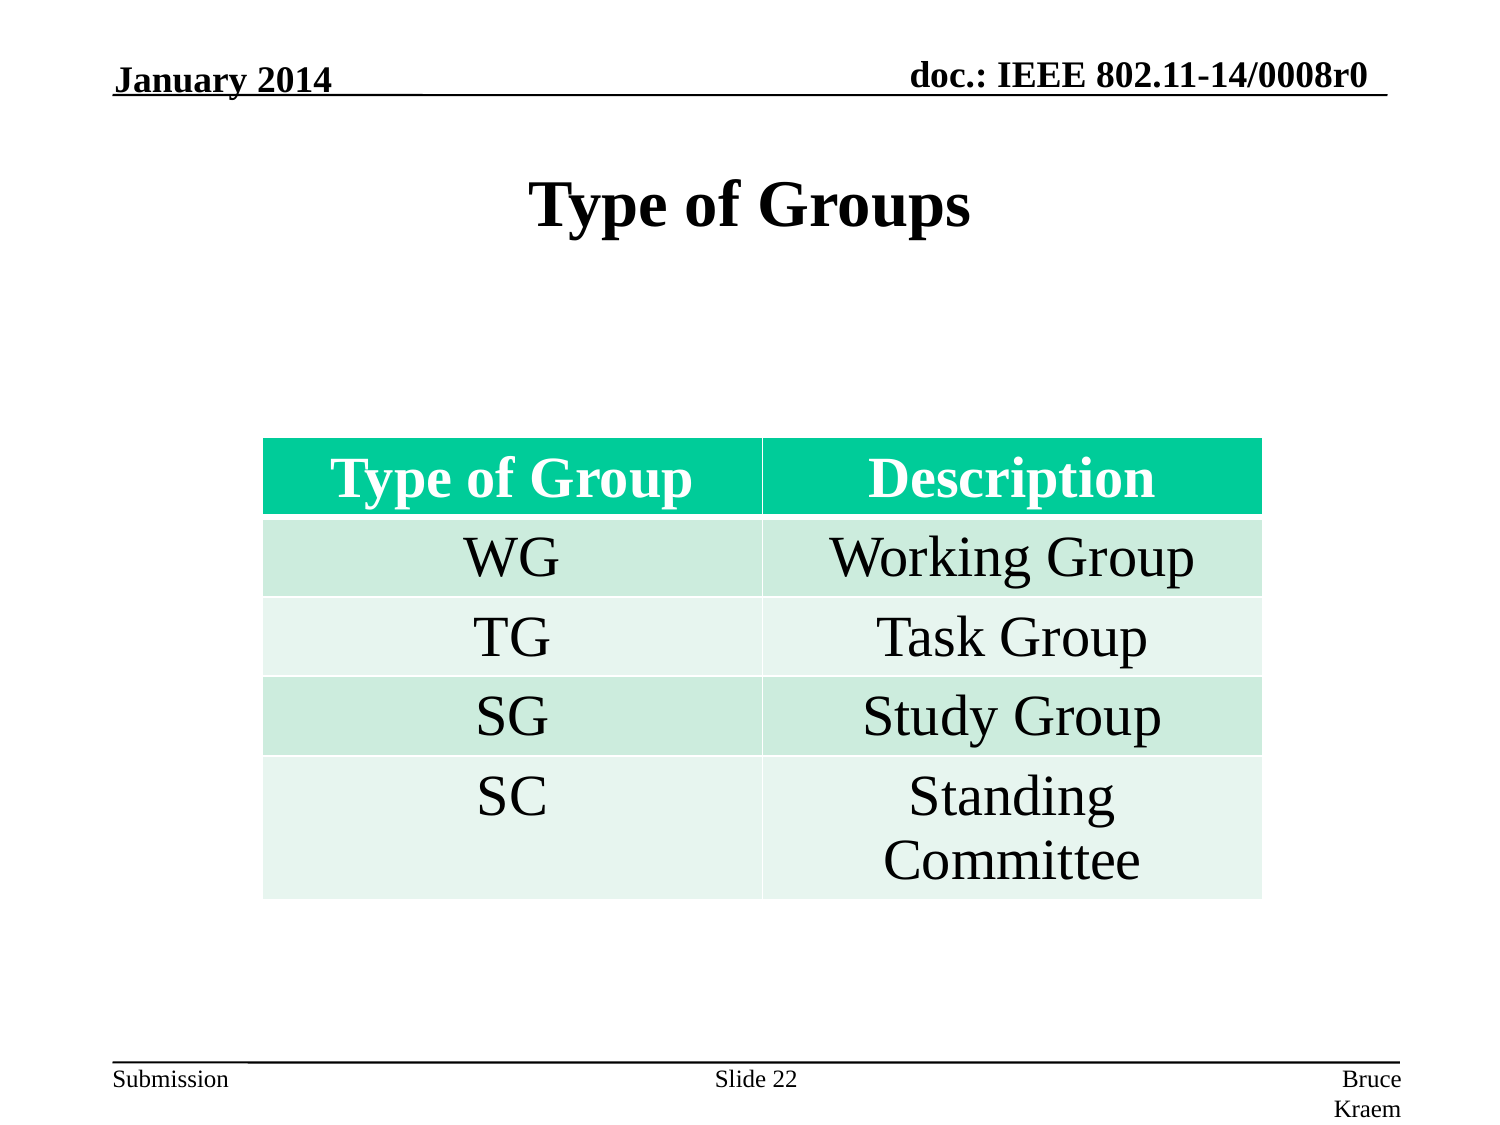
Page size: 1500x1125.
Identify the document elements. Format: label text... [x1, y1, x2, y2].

table_cell Standing Committee [763, 757, 1262, 899]
table_cell Task Group [763, 598, 1262, 675]
table_header Description [763, 438, 1262, 514]
title Type of Groups [112, 112, 1388, 288]
table_cell Working Group [763, 520, 1262, 596]
slide_number Slide 22 [712, 1062, 800, 1093]
table_cell WG [263, 520, 762, 596]
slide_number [114, 54, 335, 100]
table_cell SG [263, 677, 762, 755]
table_cell Study Group [763, 677, 1262, 755]
table_cell TG [263, 598, 762, 675]
footer Bruce Kraemer, Marvell [1325, 1062, 1402, 1093]
table_cell SC [263, 757, 762, 899]
table_header Type of Group [263, 438, 762, 514]
